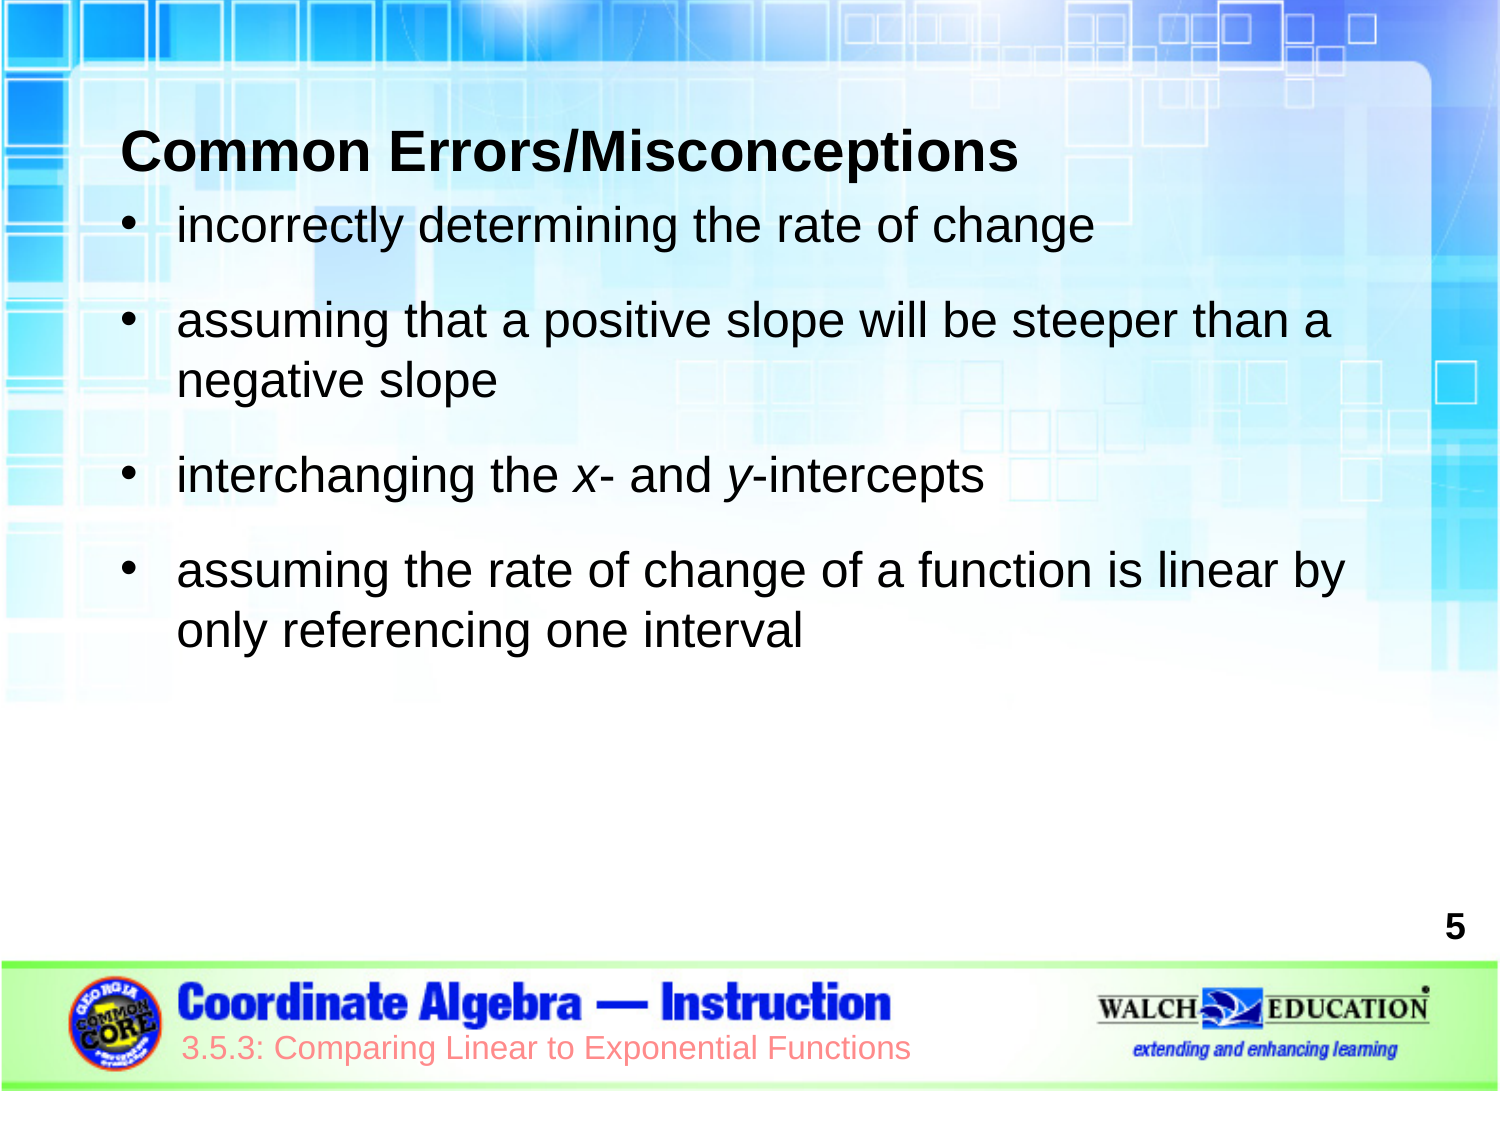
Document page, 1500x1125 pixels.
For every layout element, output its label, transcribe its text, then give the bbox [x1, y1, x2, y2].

slide_number 5 [1361, 901, 1481, 949]
footer 3.5.3: Comparing Linear to Exponential Functions [166, 1024, 1080, 1069]
picture [1, 0, 1500, 1091]
subtitle Common Errors/Misconceptions incorrectly determining the rate of change assuming that a positive slope will be steeper than a negative slope interchanging the x- and y-intercepts assuming the rate of change of a function is linear by only referencing one interval [105, 105, 1394, 925]
